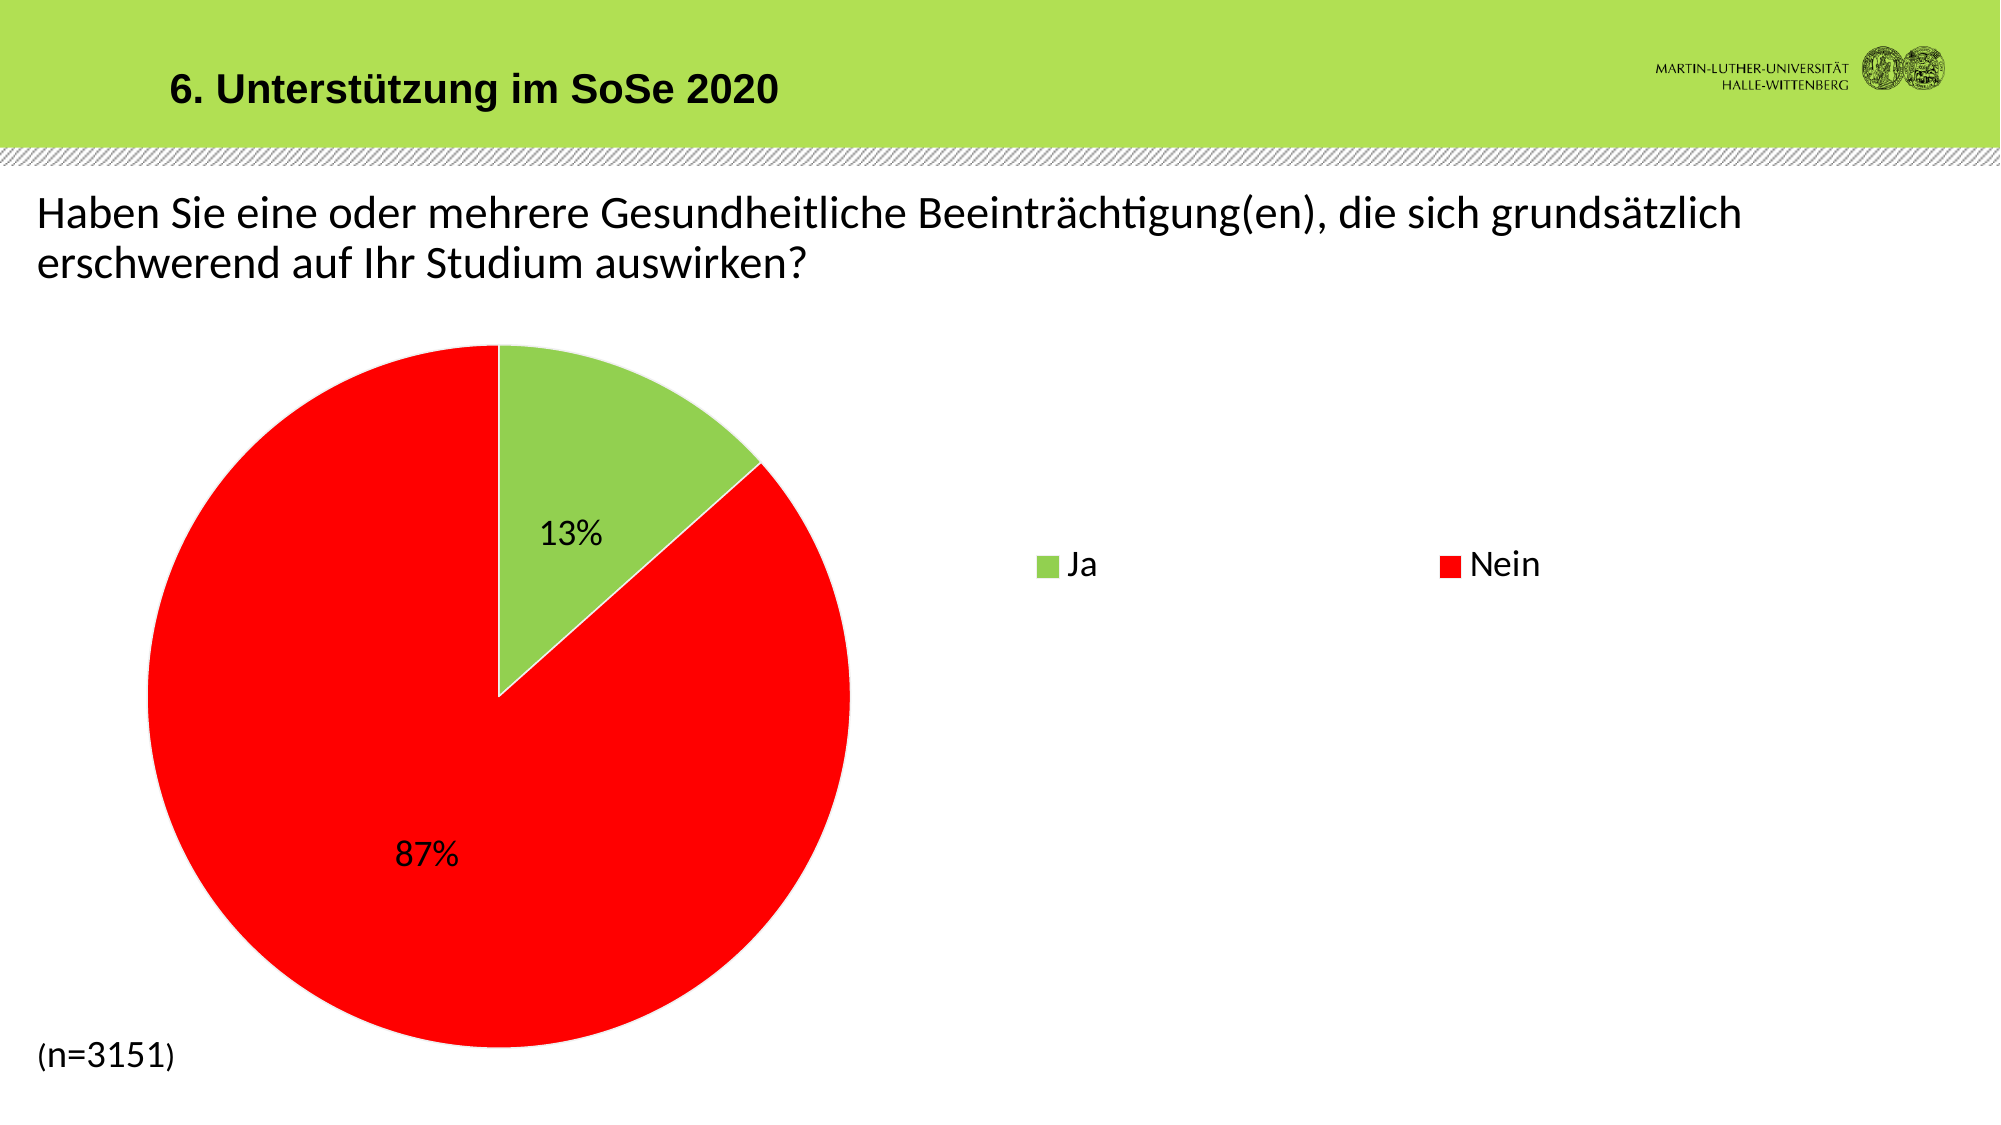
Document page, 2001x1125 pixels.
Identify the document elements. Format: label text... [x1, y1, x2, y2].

title Haben Sie eine oder mehrere Gesundheitliche Beeinträchtigung(en), die sich grundsätzlich erschwerend auf Ihr Studium auswirken? (n=3151) [36, 187, 1964, 1083]
picture [1656, 46, 1945, 90]
chart [85, 341, 1872, 1054]
text_box 6. Unterstützung im SoSe 2020 [162, 54, 788, 120]
picture [0, 148, 2000, 166]
